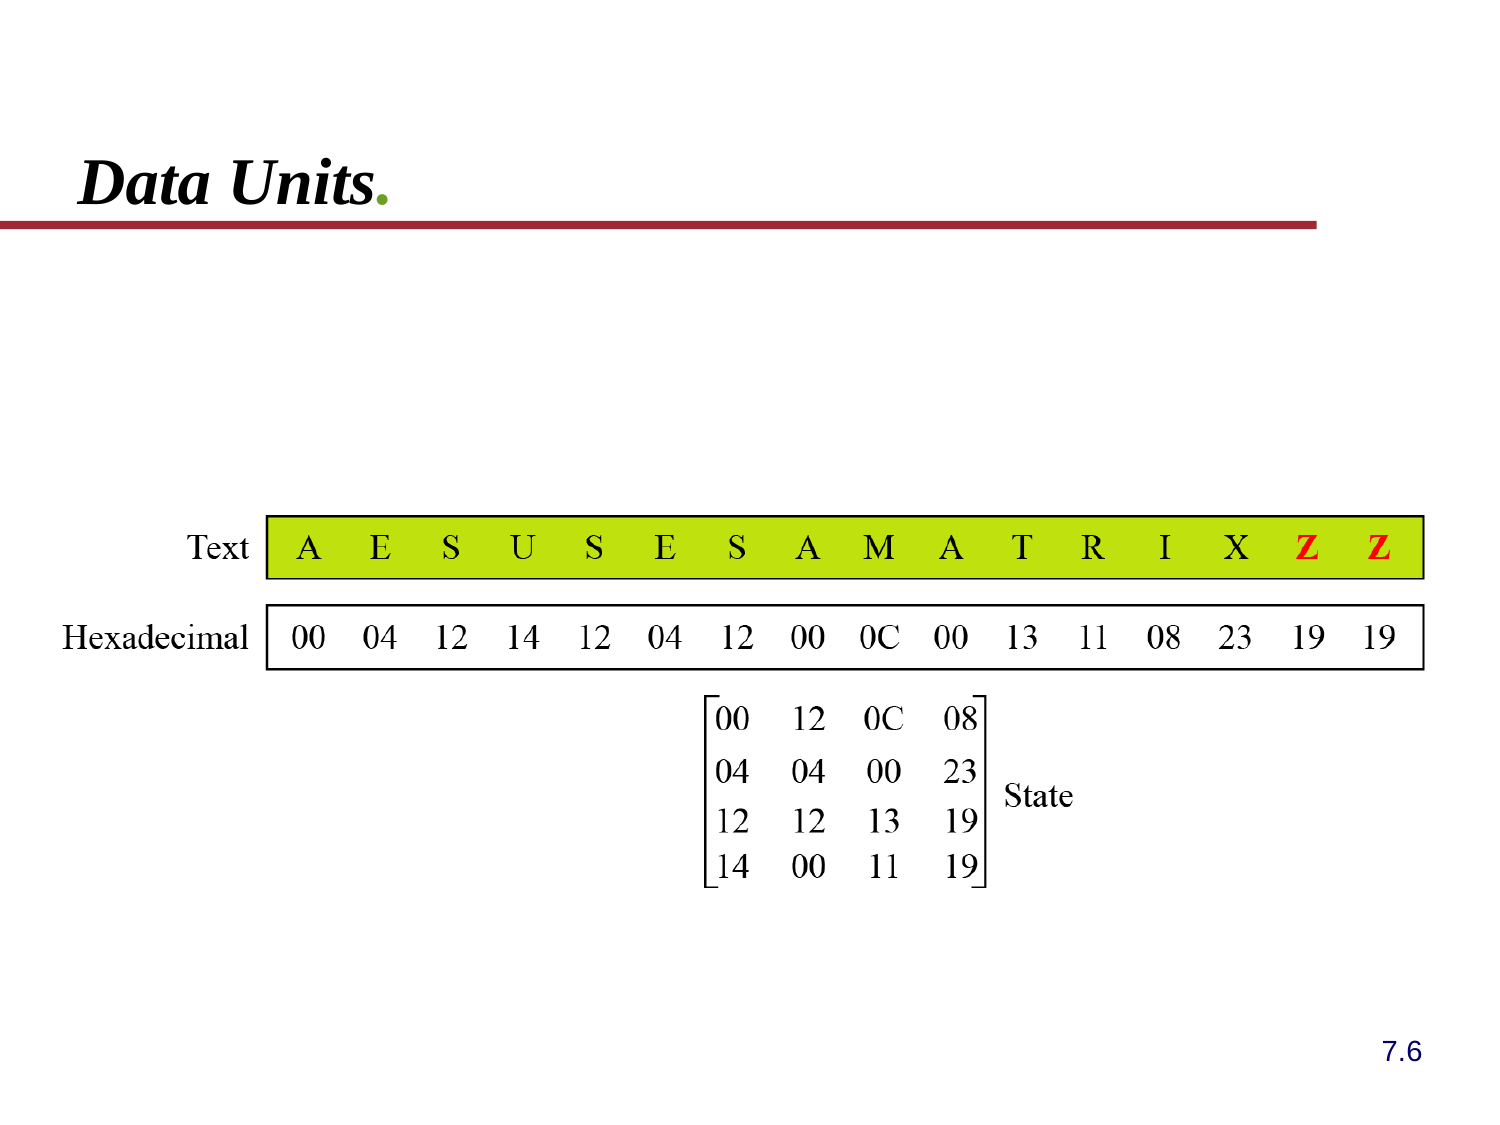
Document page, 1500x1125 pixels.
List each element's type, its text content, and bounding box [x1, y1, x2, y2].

slide_number 7.6 [1125, 1012, 1438, 1088]
title Data Units. [62, 43, 1338, 226]
picture [61, 515, 1426, 888]
